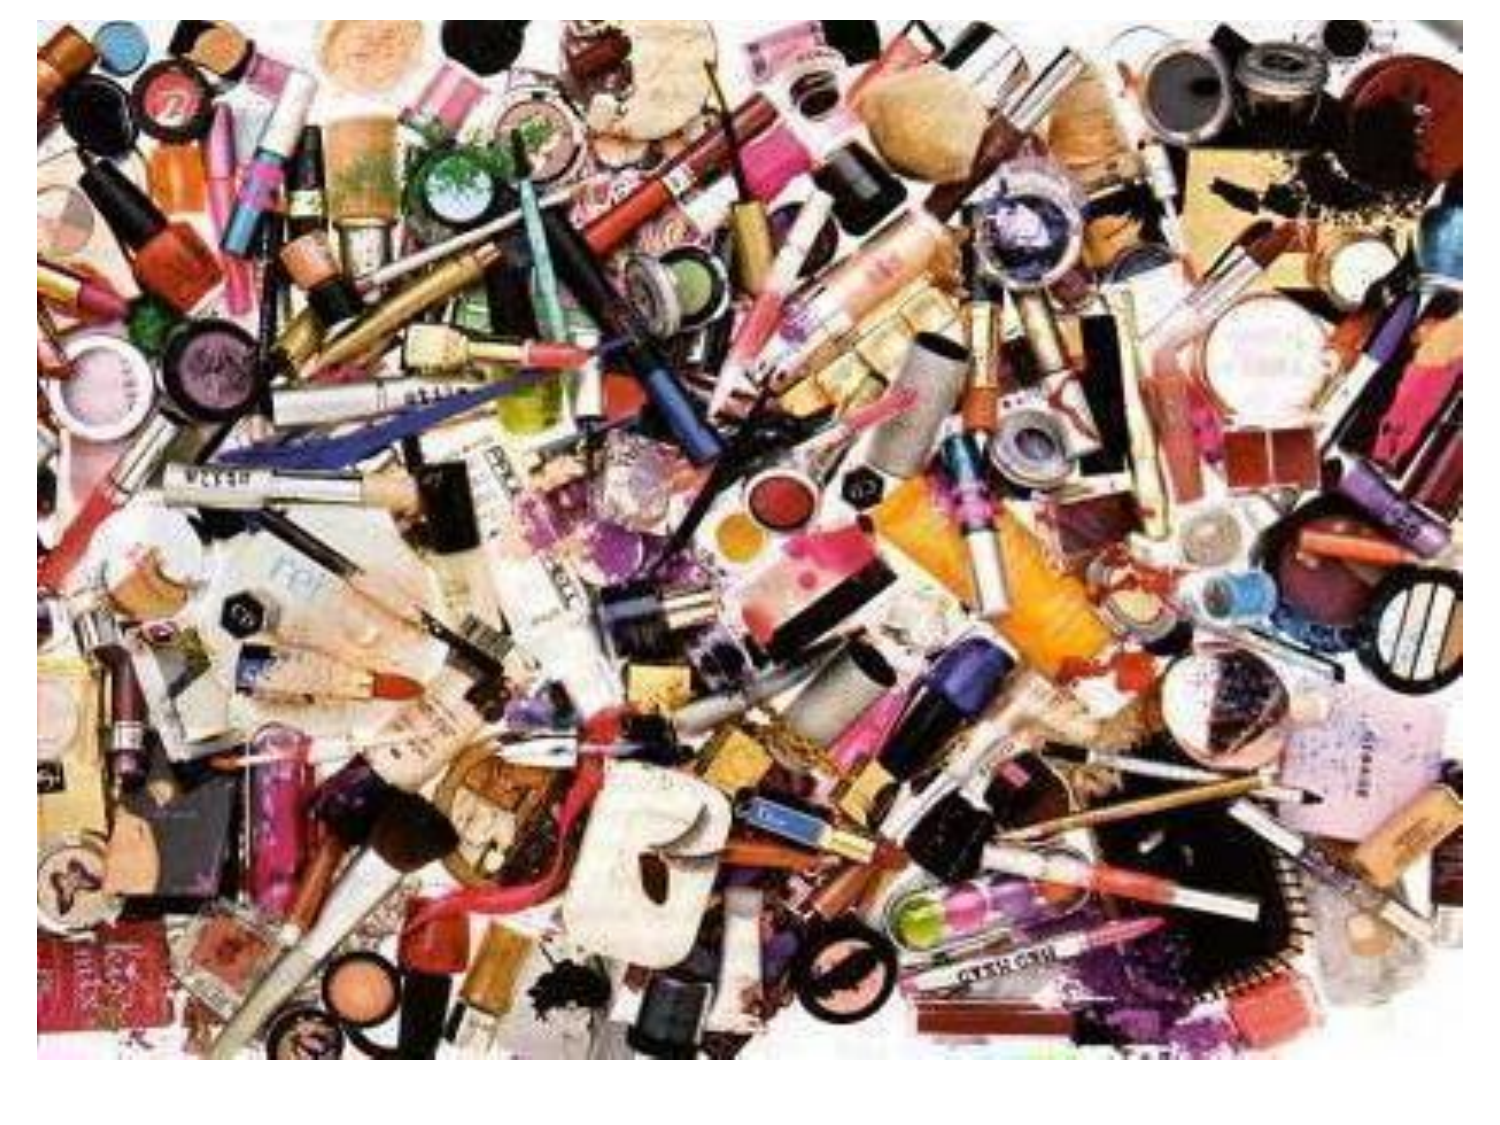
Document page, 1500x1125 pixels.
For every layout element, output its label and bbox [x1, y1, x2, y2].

list [37, 19, 1463, 1060]
